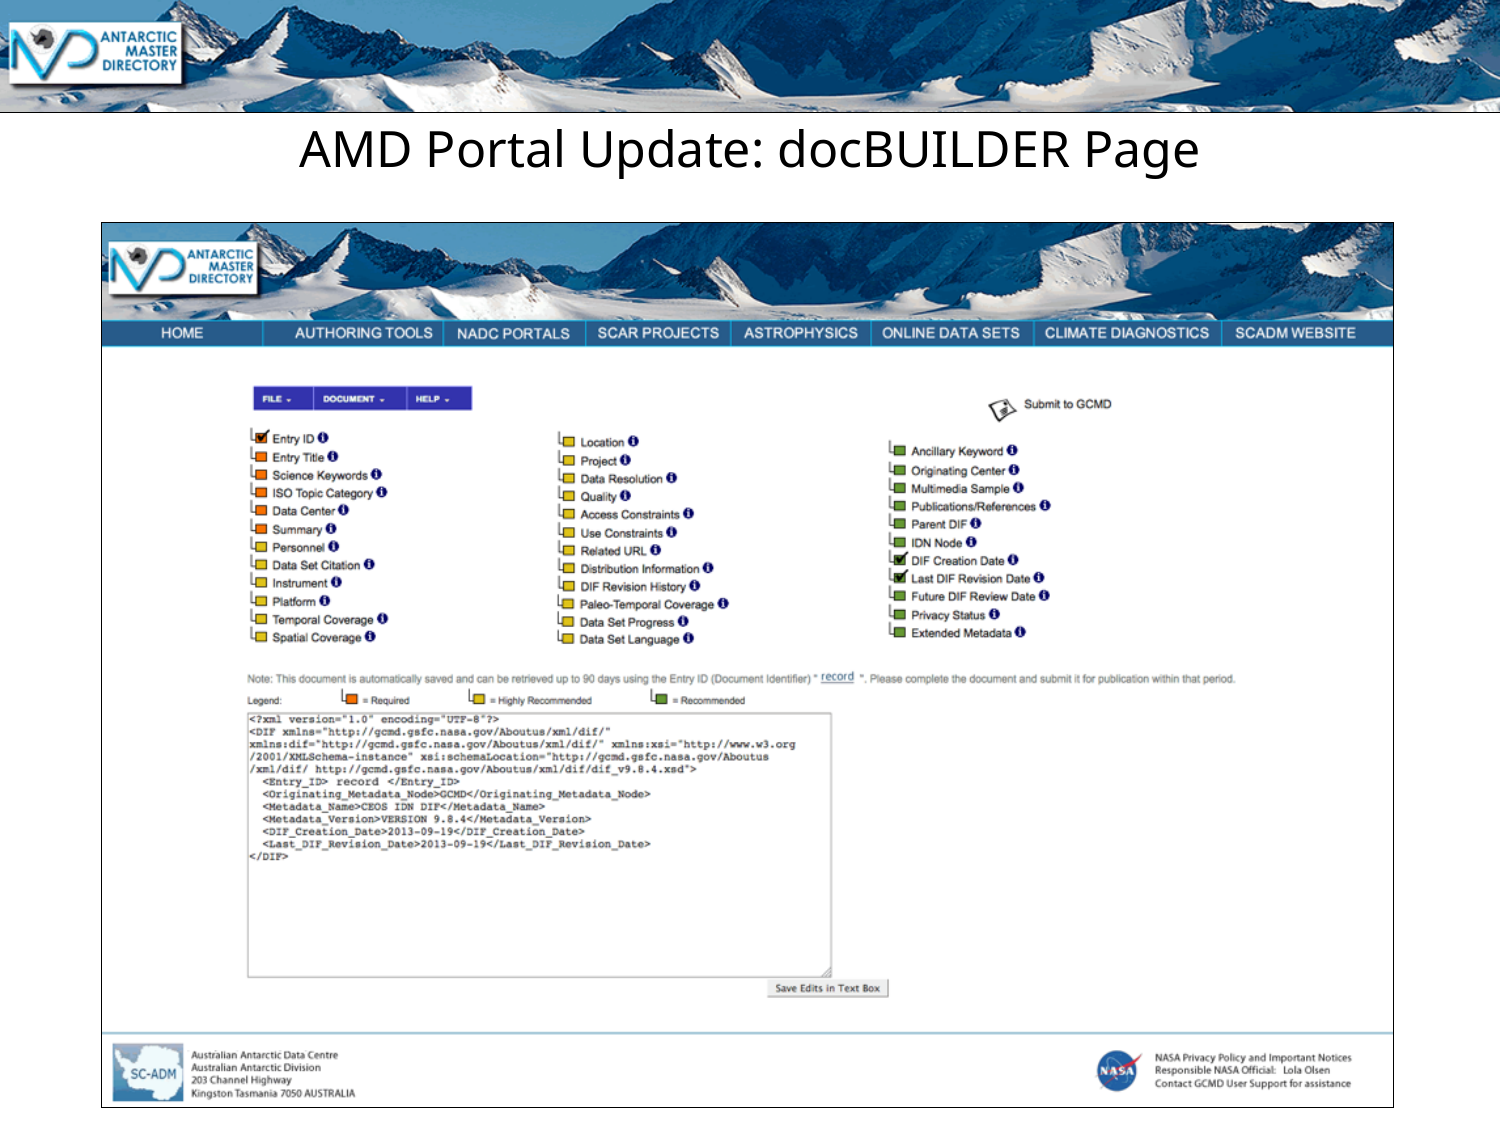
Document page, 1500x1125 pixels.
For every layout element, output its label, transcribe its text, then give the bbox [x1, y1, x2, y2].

title AMD Portal Update: docBUILDER Page [284, 99, 1245, 185]
picture [0, 0, 1500, 112]
picture [100, 222, 1394, 1108]
